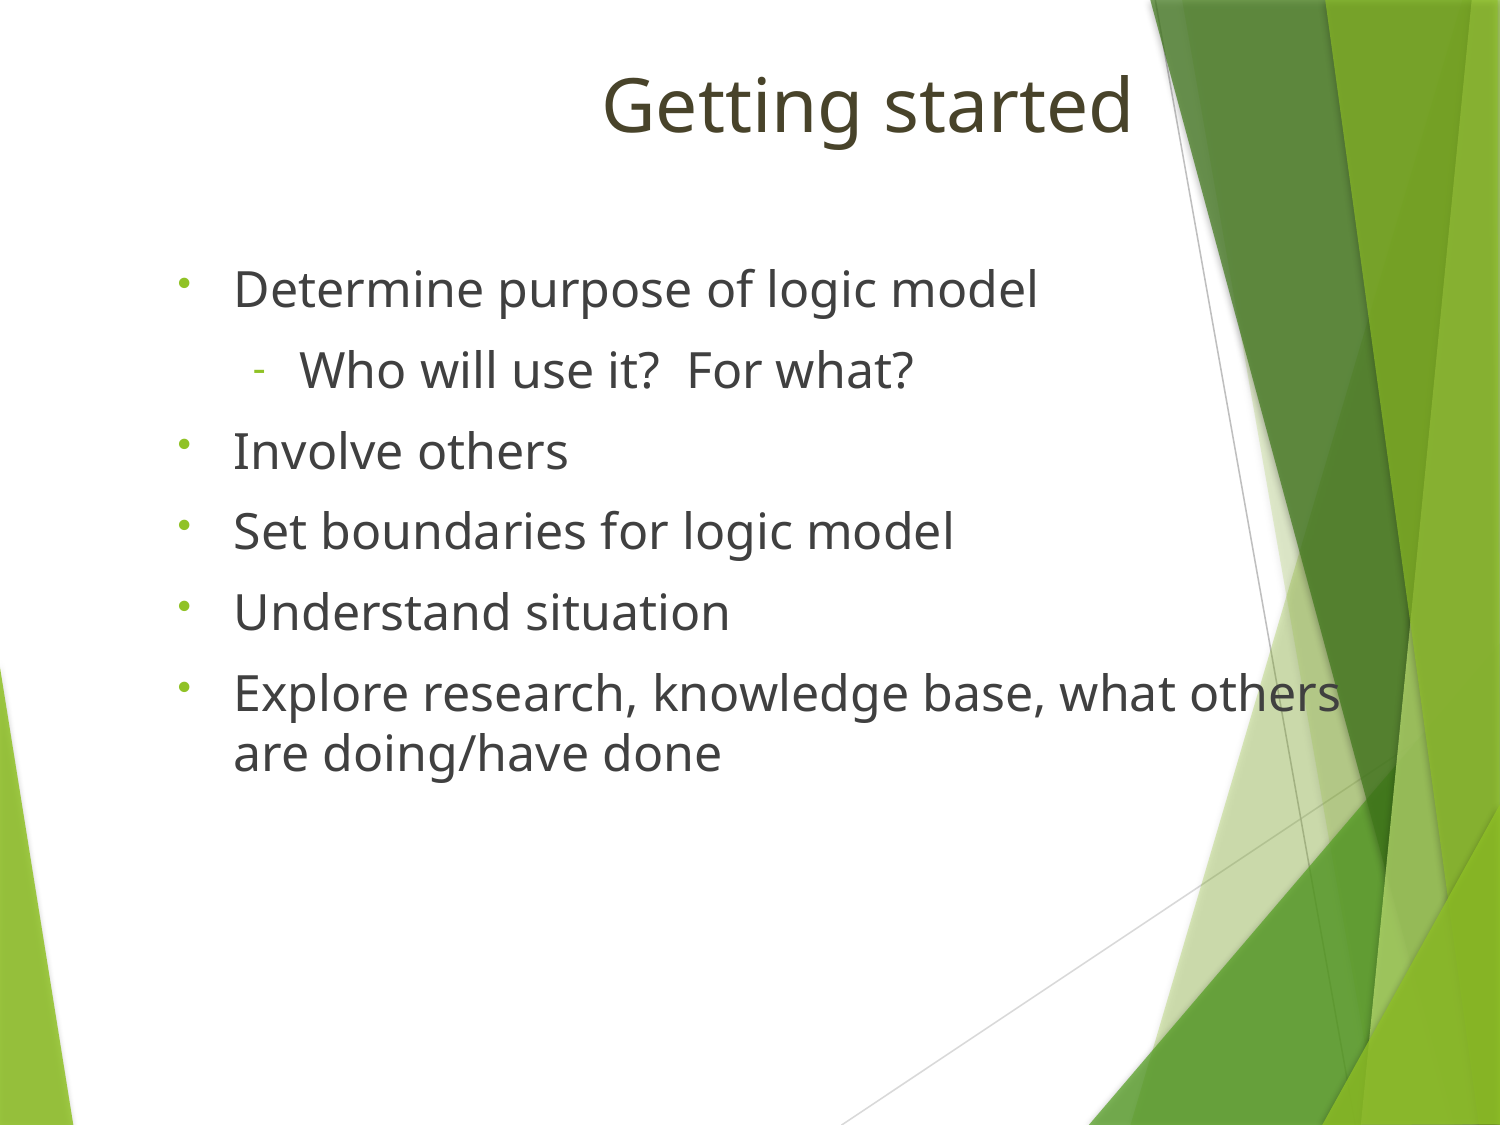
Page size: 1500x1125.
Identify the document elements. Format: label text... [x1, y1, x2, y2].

list Determine purpose of logic model Who will use it? For what? Involve others Set boundaries for logic model Understand situation Explore research, knowledge base, what others are doing/have done [162, 249, 1400, 1000]
title Getting started [0, 50, 1150, 238]
